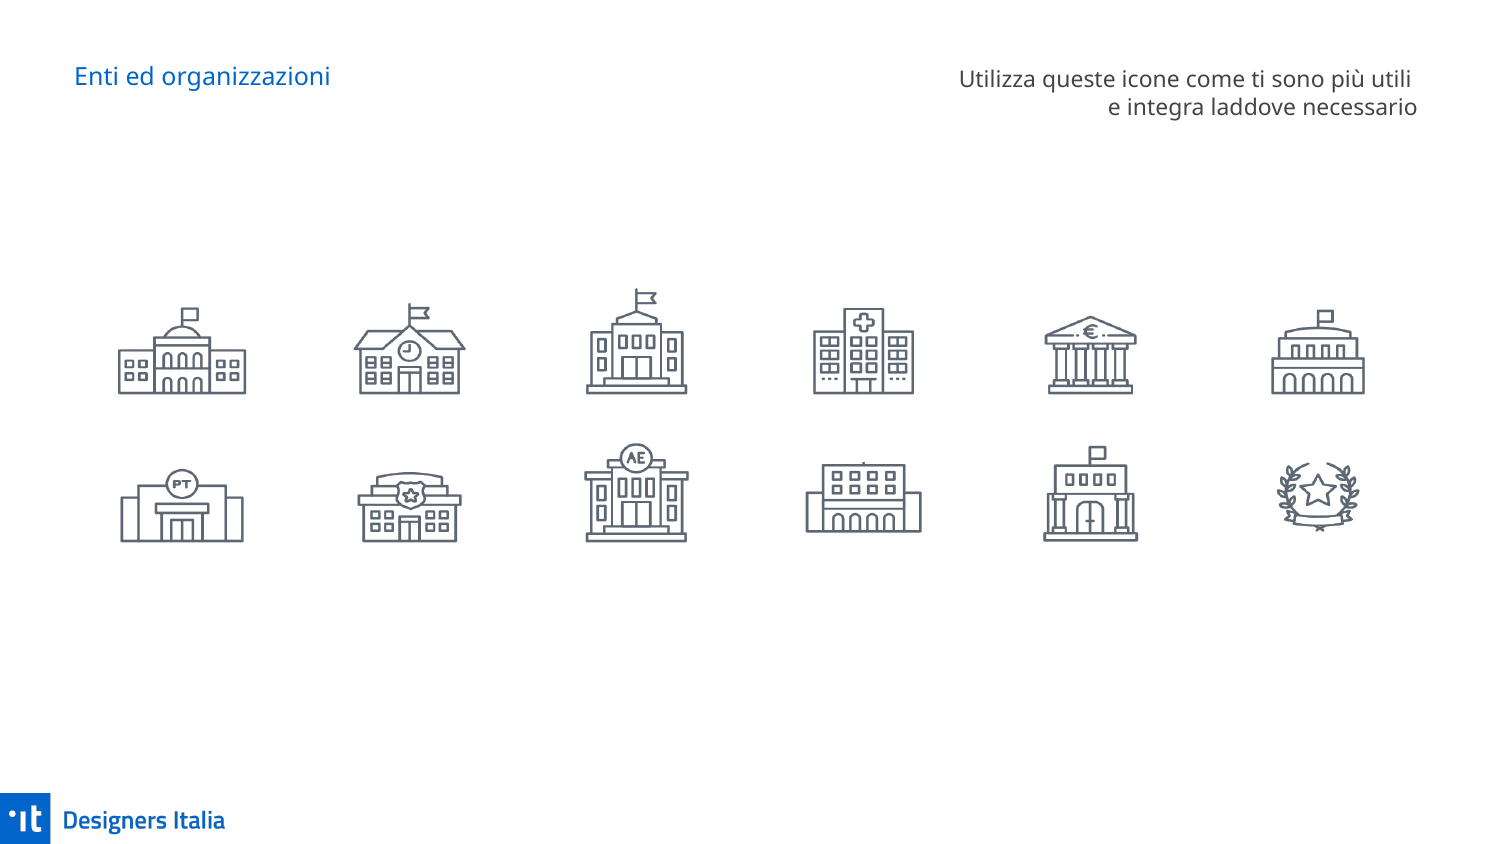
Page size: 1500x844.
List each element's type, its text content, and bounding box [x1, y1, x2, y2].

picture [1243, 279, 1393, 409]
picture [1243, 427, 1393, 556]
picture [107, 279, 257, 409]
text_box Enti ed organizzazioni [59, 52, 696, 99]
picture [1016, 435, 1165, 565]
picture [334, 427, 484, 556]
text_box Utilizza queste icone come ti sono più utili e integra laddove necessario [750, 49, 1434, 101]
picture [107, 427, 257, 556]
picture [789, 279, 938, 409]
picture [789, 462, 938, 557]
picture [334, 279, 484, 409]
picture [0, 793, 238, 844]
picture [562, 279, 711, 409]
picture [1016, 279, 1165, 409]
picture [562, 427, 711, 556]
